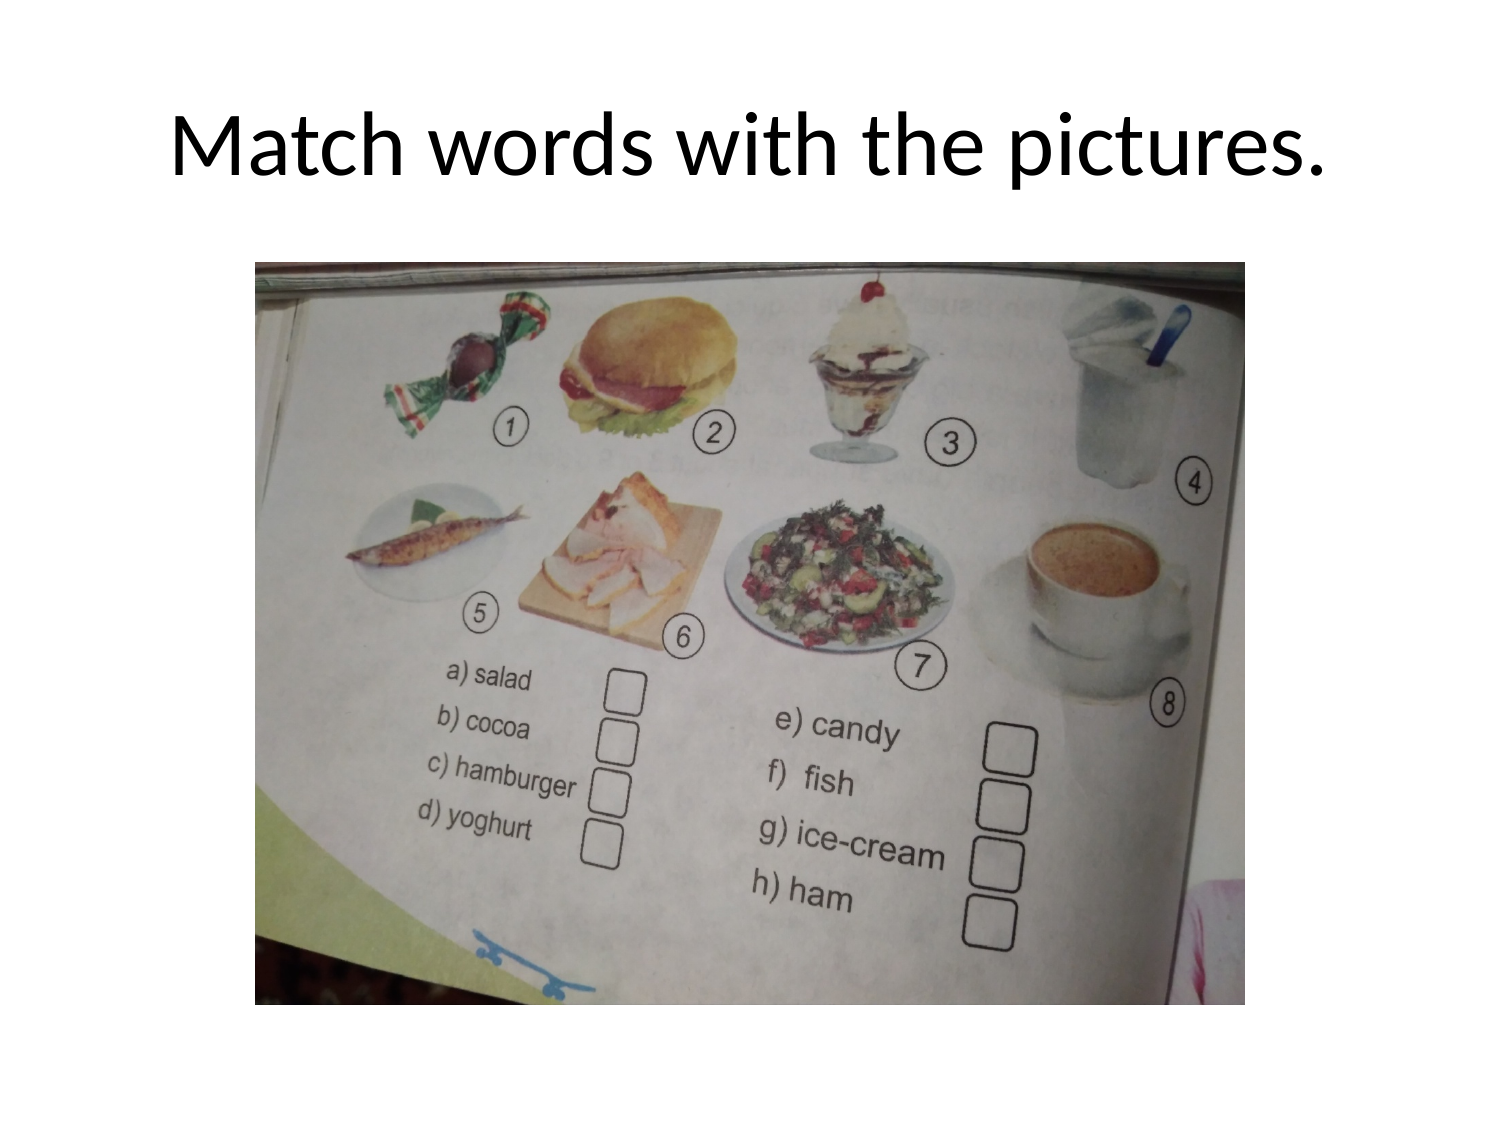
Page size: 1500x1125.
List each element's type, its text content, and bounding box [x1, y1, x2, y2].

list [254, 262, 1246, 1006]
title Match words with the pictures. [75, 45, 1425, 233]
